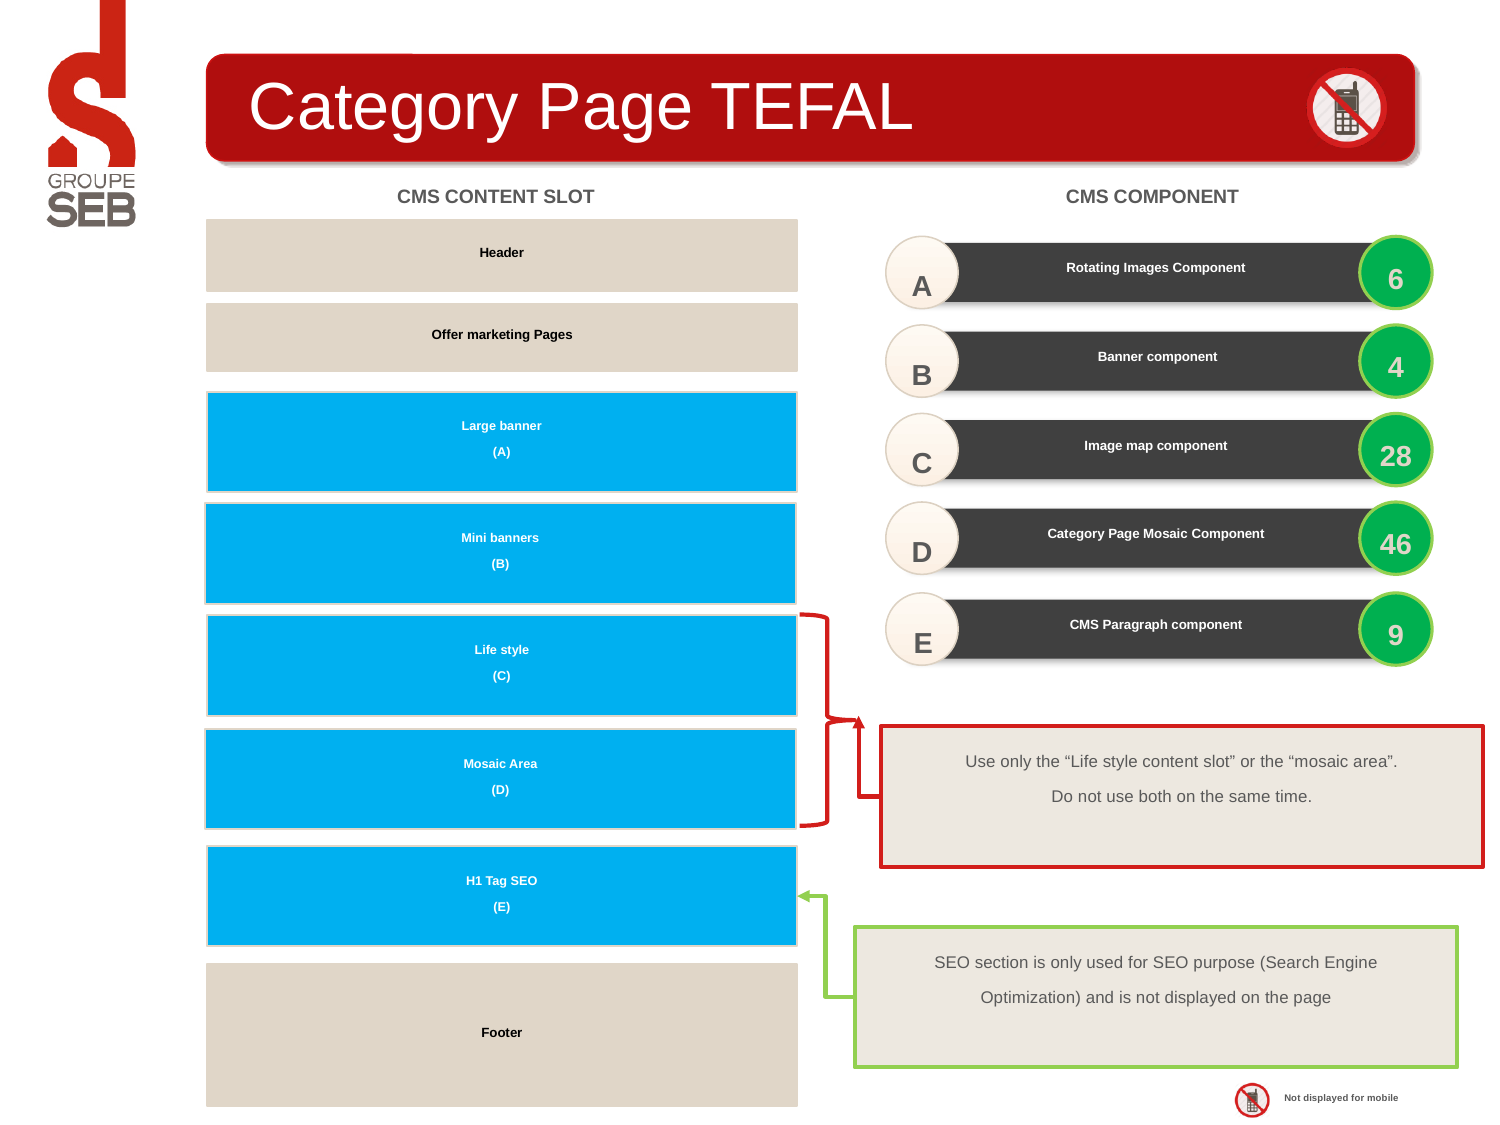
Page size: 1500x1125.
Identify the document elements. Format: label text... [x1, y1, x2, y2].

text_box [885, 236, 1433, 309]
text_box Life style (C) [204, 613, 799, 718]
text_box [796, 895, 855, 998]
picture [1233, 1081, 1270, 1118]
text_box CMS Content Slot [218, 172, 774, 228]
picture [0, 0, 182, 266]
text_box Mosaic Area (D) [203, 727, 798, 831]
text_box H1 Tag SEO (E) [204, 844, 799, 948]
picture [1304, 66, 1389, 150]
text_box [880, 725, 1484, 868]
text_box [885, 413, 1433, 486]
text_box [799, 614, 854, 826]
text_box CMS Component [981, 172, 1324, 228]
text_box Large banner (A) [204, 389, 799, 494]
text_box Mini banners (B) [203, 501, 798, 606]
text_box Offer marketing Pages [205, 302, 799, 373]
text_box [885, 501, 1433, 575]
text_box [885, 592, 1433, 666]
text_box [858, 715, 881, 797]
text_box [854, 926, 1458, 1068]
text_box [885, 324, 1433, 398]
text_box Not displayed for mobile [1271, 1082, 1500, 1117]
text_box Header [204, 218, 799, 293]
text_box Footer [204, 962, 799, 1108]
title Category Page TEFAL [234, 56, 1400, 149]
